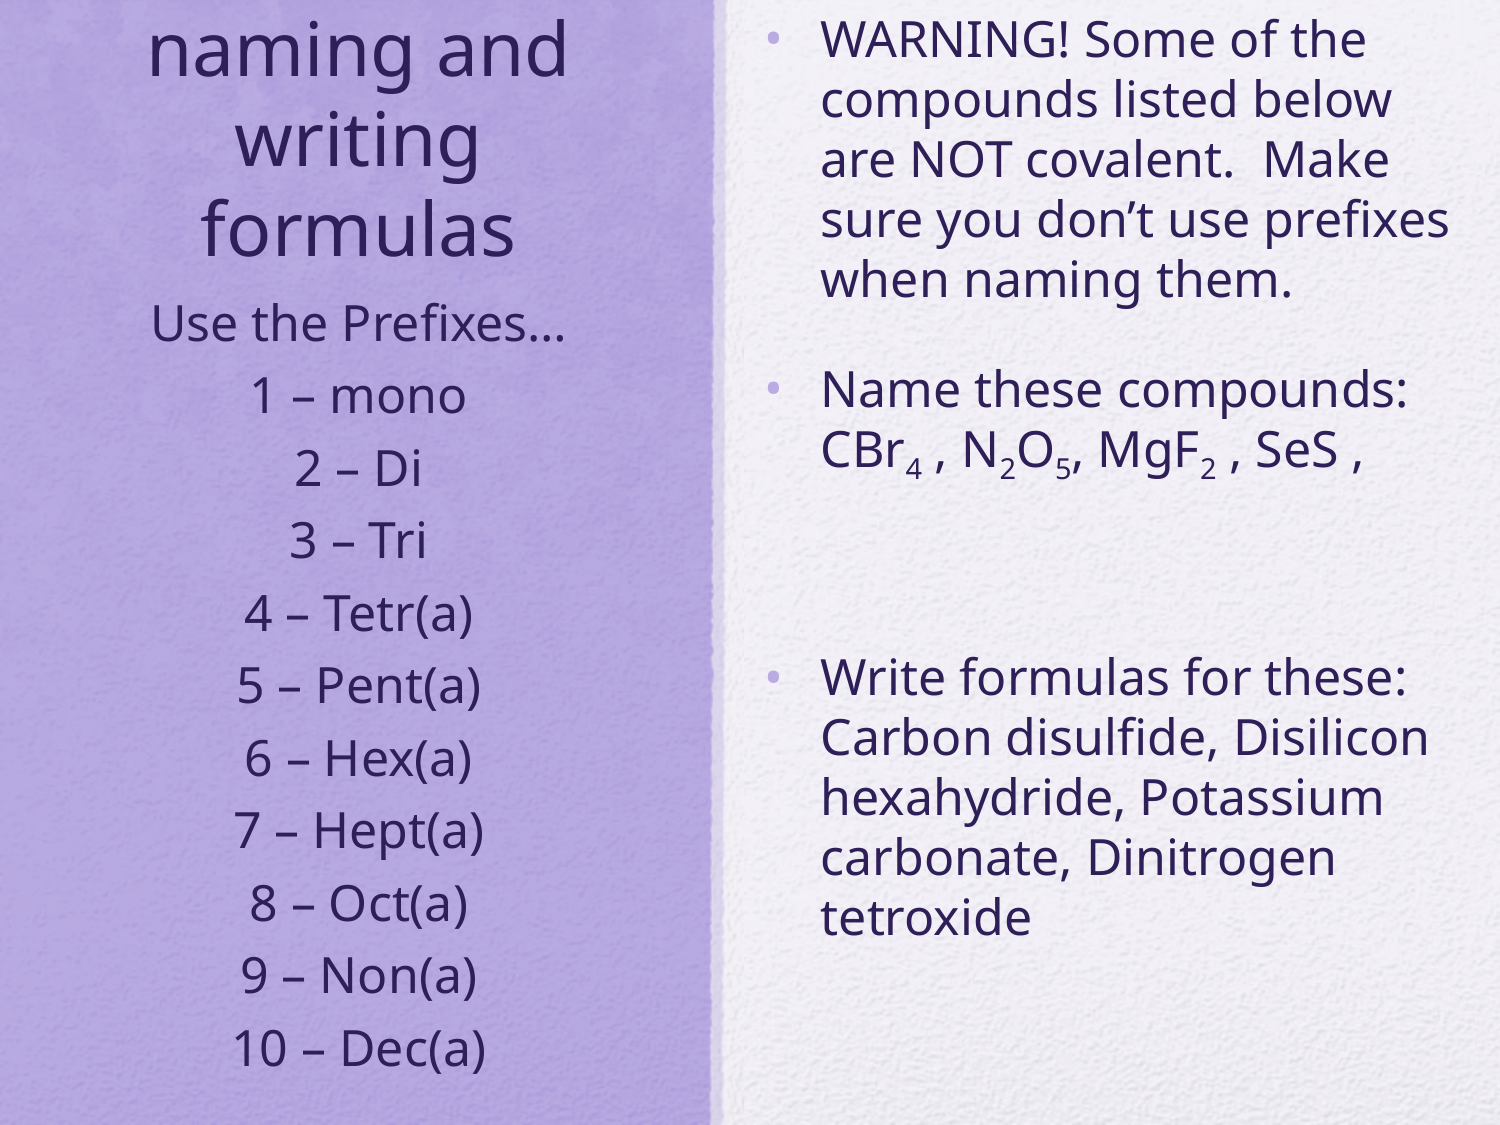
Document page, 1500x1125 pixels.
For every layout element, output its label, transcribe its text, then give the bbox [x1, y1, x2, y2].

list WARNING! Some of the compounds listed below are NOT covalent. Make sure you don’t use prefixes when naming them. Name these compounds: CBr4 , N2O5, MgF2 , SeS , Write formulas for these: Carbon disulfide, Disilicon hexahydride, Potassium carbonate, Dinitrogen tetroxide [749, 0, 1480, 1102]
list Use the Prefixes… 1 – mono 2 – Di 3 – Tri 4 – Tetr(a) 5 – Pent(a) 6 – Hex(a) 7 – Hept(a) 8 – Oct(a) 9 – Non(a) 10 – Dec(a) [62, 283, 656, 975]
title Practice naming and writing formulas [62, 26, 656, 279]
picture [700, 0, 1500, 1125]
